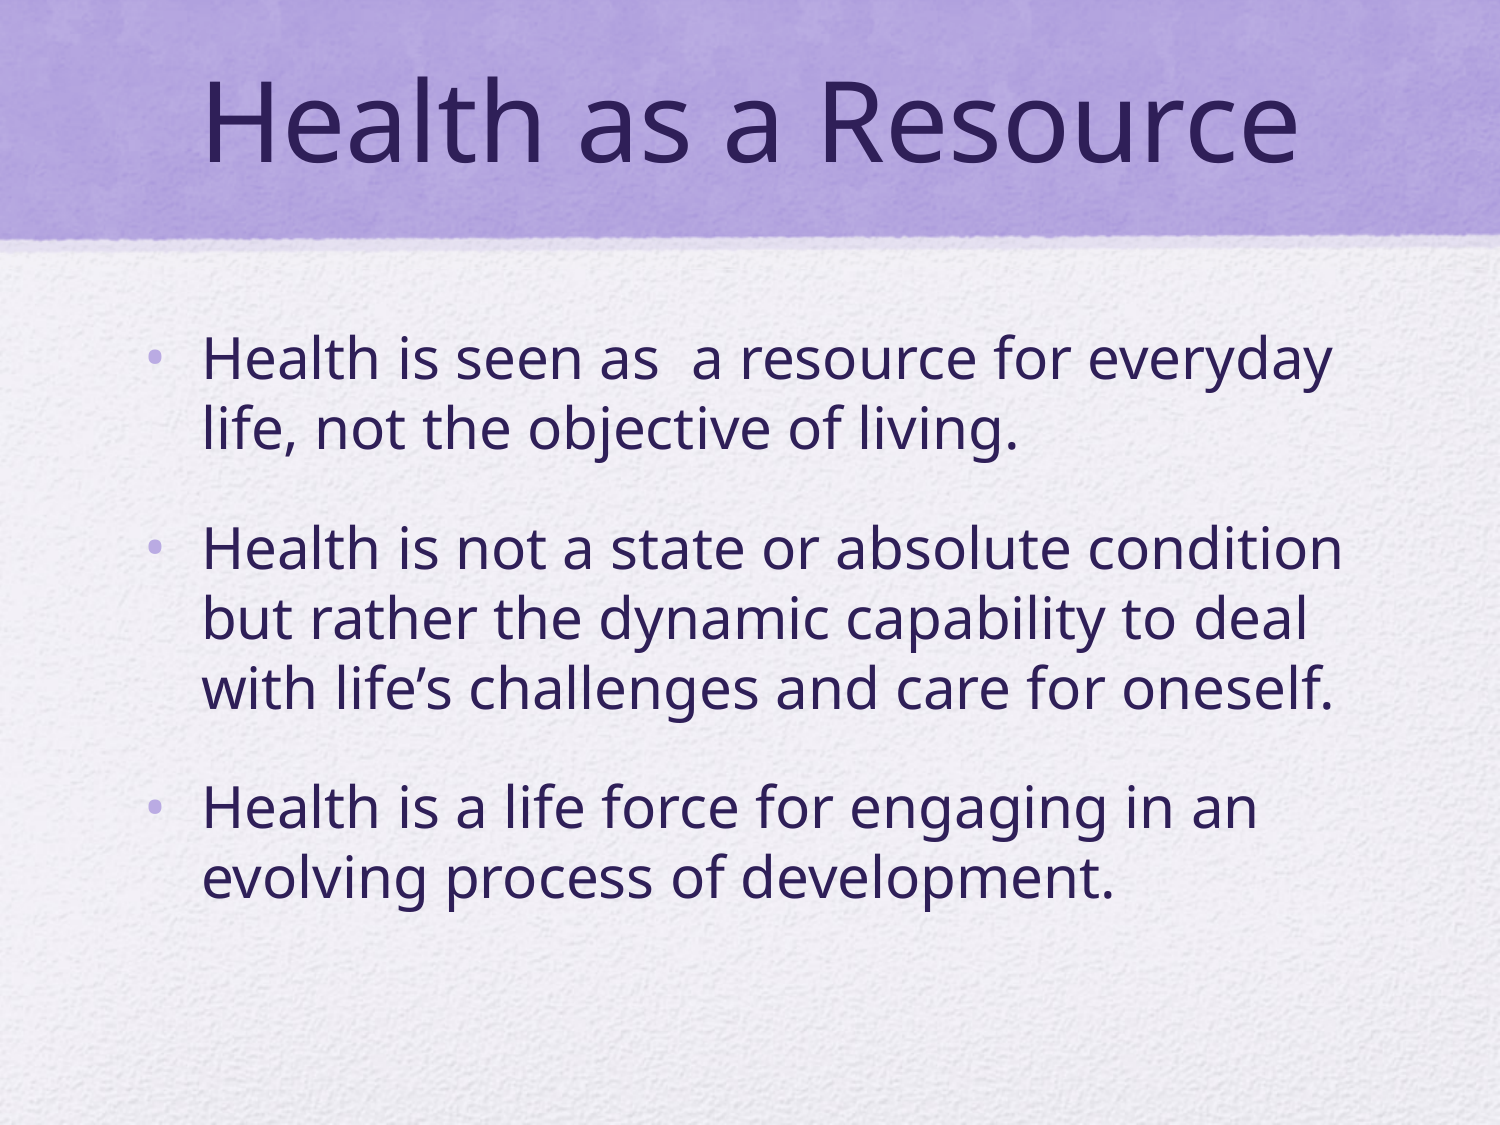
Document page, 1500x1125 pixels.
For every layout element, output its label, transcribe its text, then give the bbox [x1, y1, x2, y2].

title Health as a Resource [129, 6, 1372, 239]
picture [0, 225, 1500, 1125]
list Health is seen as a resource for everyday life, not the objective of living. Health is not a state or absolute condition but rather the dynamic capability to deal with life’s challenges and care for oneself. Health is a life force for engaging in an evolving process of development. [129, 313, 1437, 1125]
